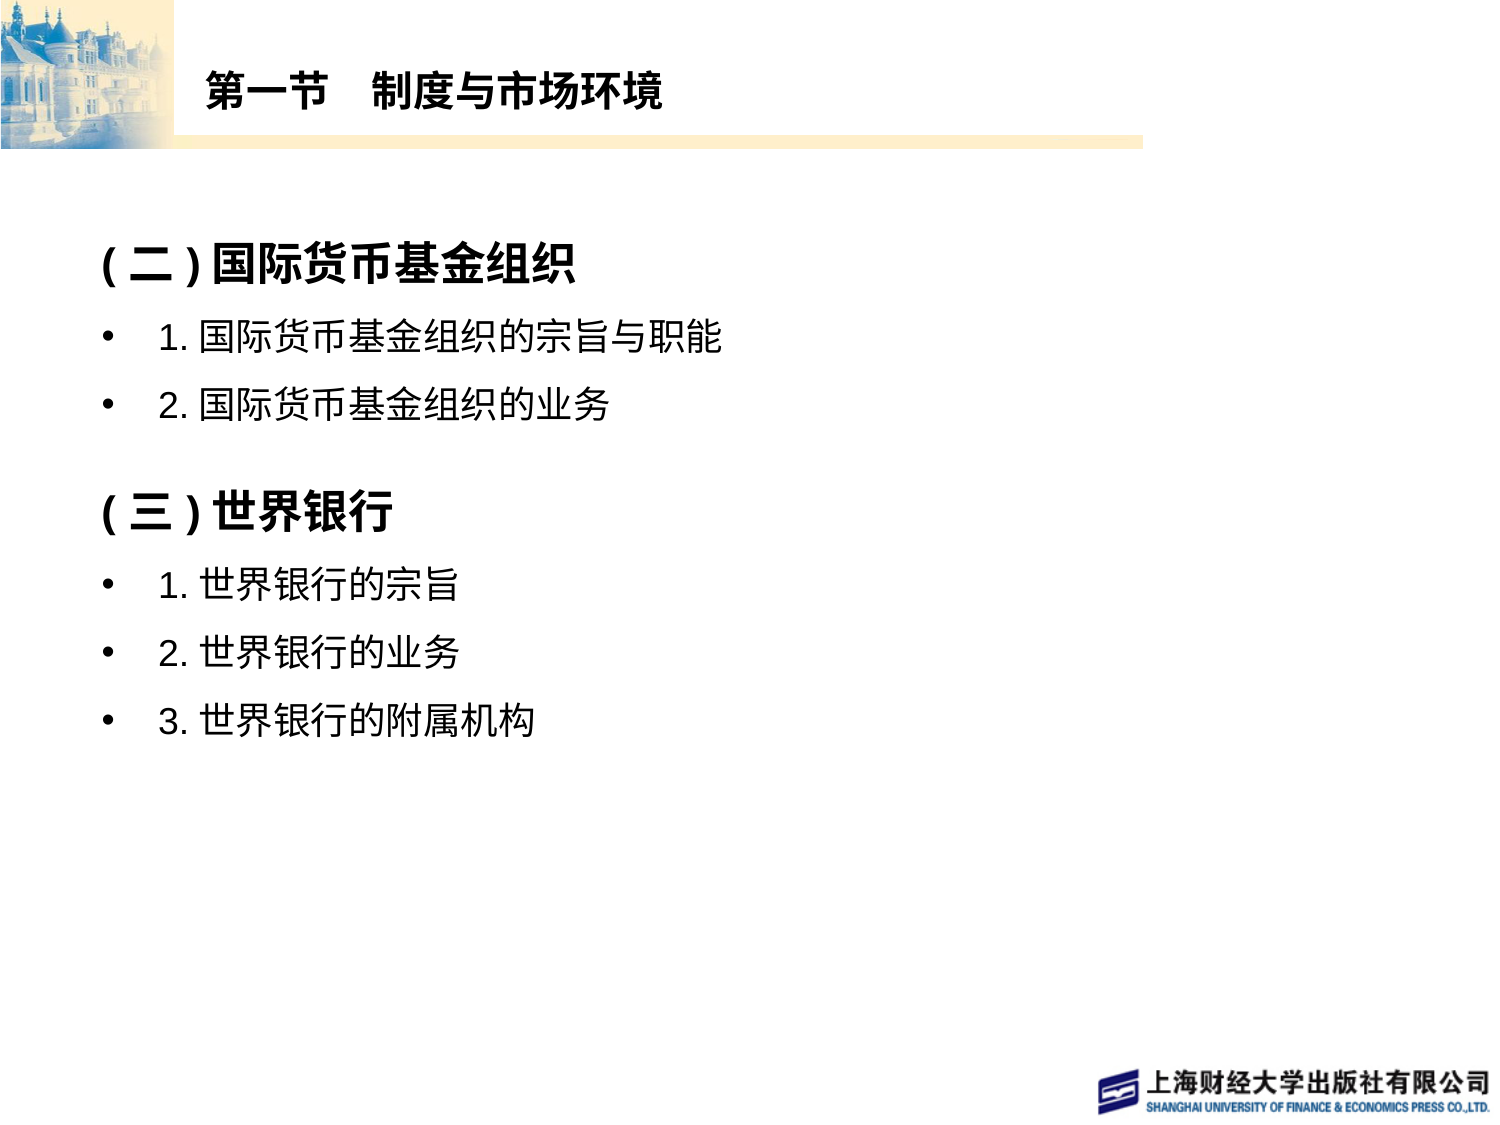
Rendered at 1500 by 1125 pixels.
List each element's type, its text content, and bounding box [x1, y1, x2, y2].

title 第一节 制度与市场环境 [189, 36, 1262, 143]
picture [1097, 1065, 1494, 1120]
picture [0, 0, 1143, 149]
list (二)国际货币基金组织 1.国际货币基金组织的宗旨与职能 2.国际货币基金组织的业务 (三)世界银行 1.世界银行的宗旨 2.世界银行的业务 3.世界银行的附属机构 [86, 207, 1425, 1071]
